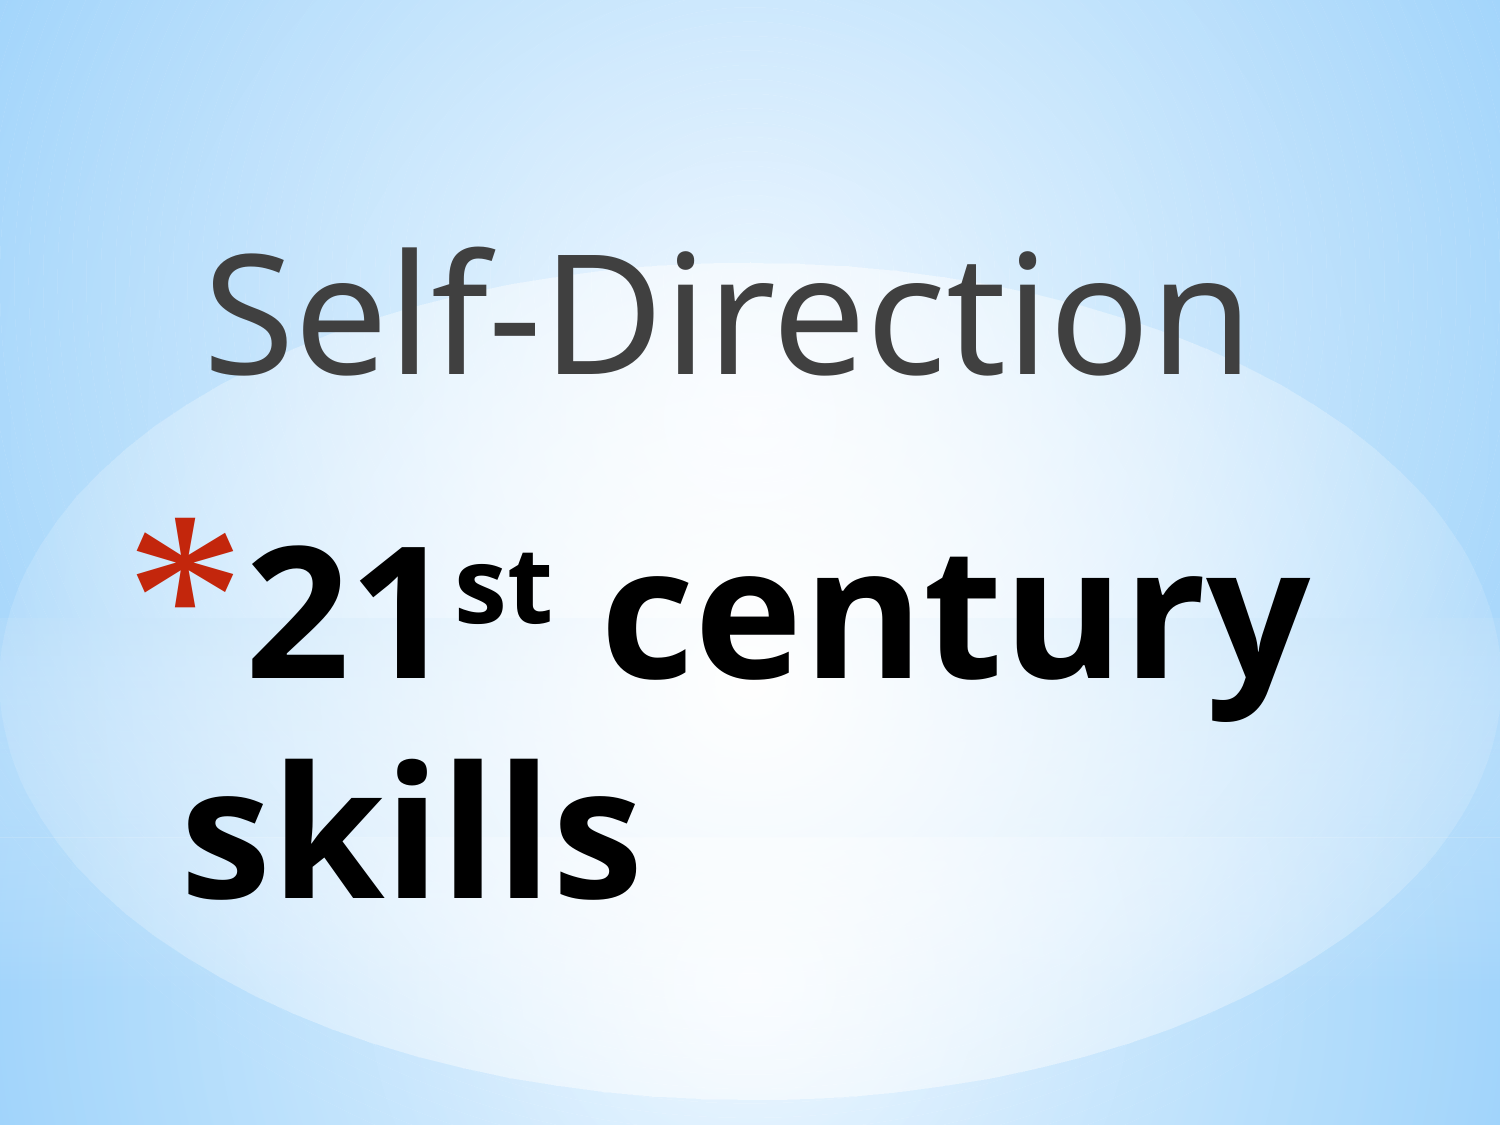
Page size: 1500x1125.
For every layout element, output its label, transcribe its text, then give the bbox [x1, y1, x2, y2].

list Self-Direction [87, 200, 1363, 771]
title 21st century skills [112, 771, 1363, 1088]
